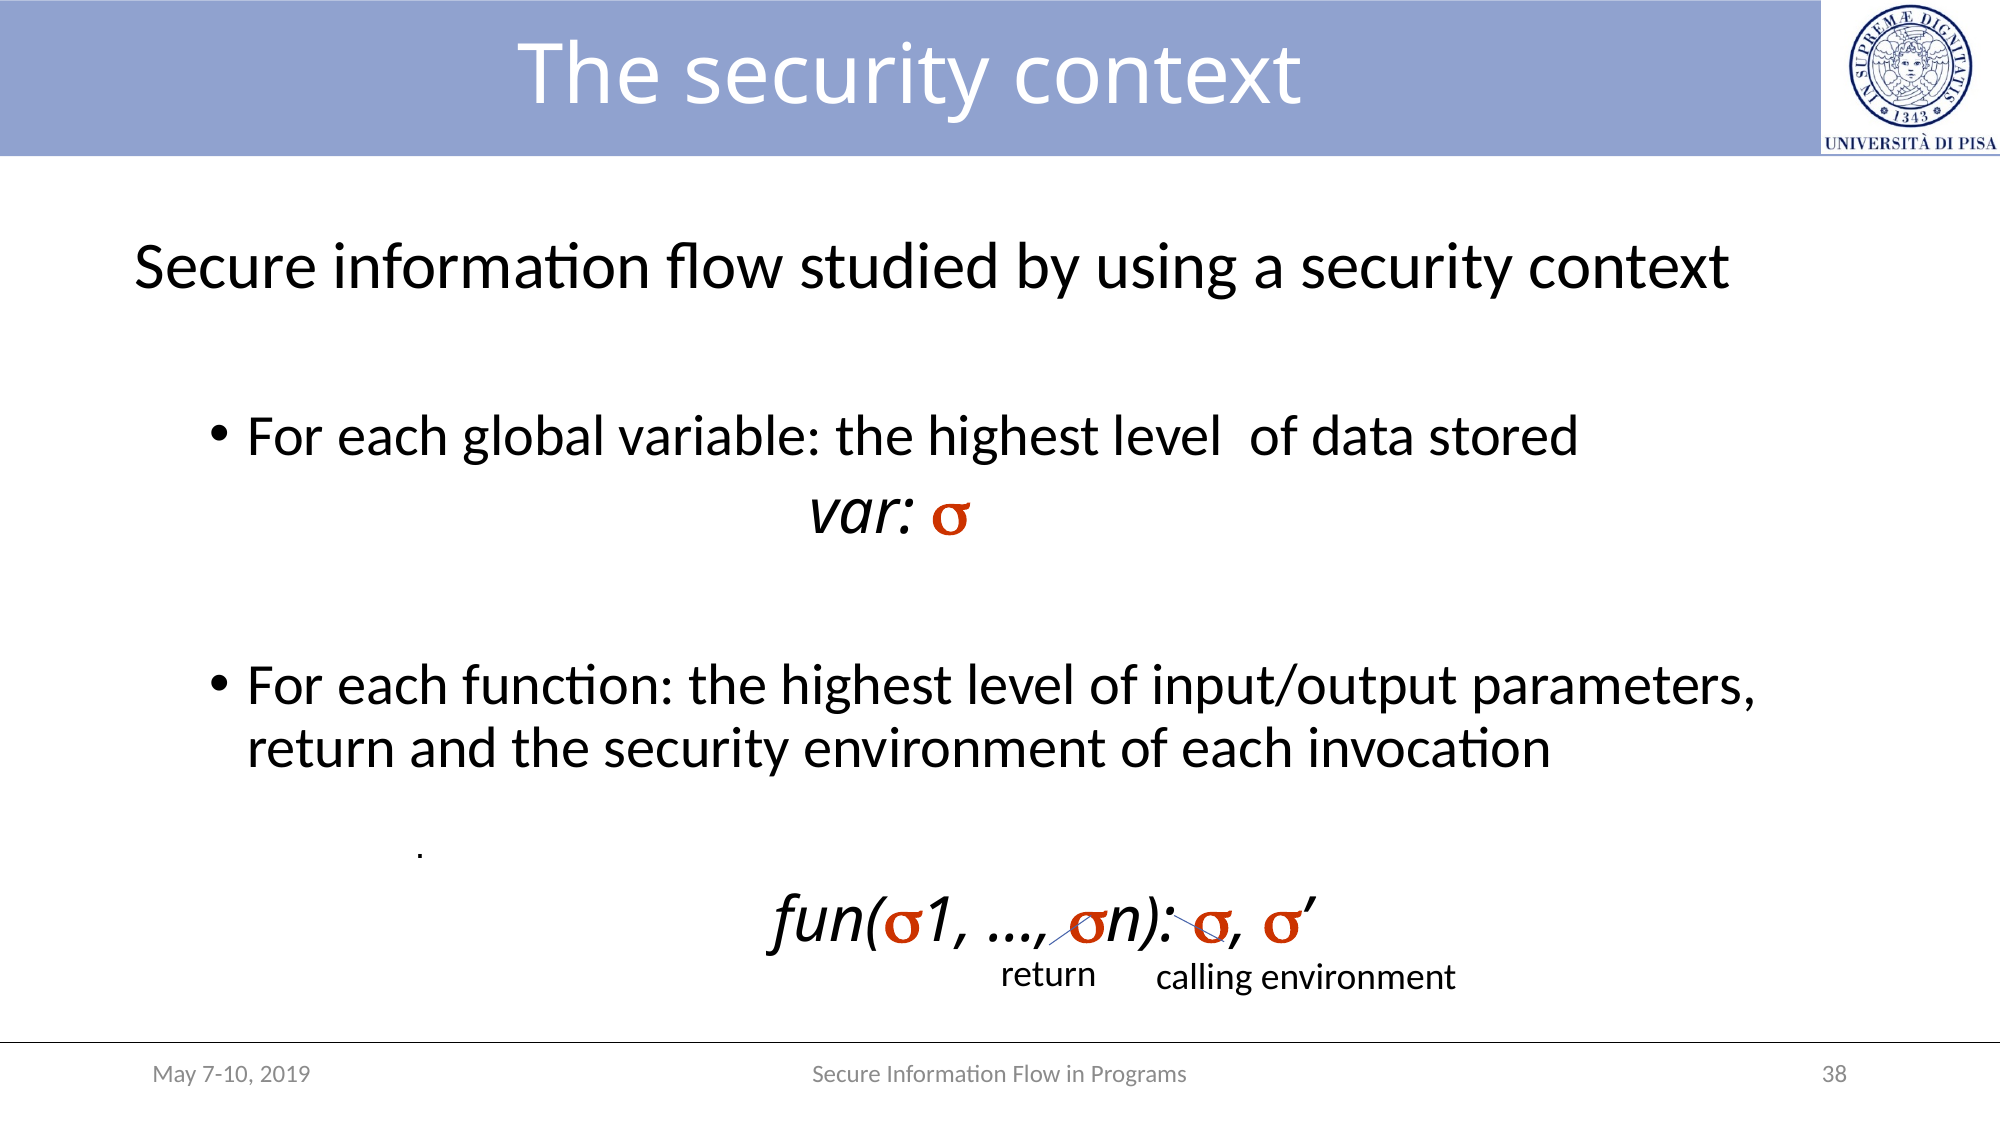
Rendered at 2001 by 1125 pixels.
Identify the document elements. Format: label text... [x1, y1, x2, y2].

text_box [1174, 915, 1225, 942]
text_box return [986, 941, 1112, 1002]
text_box calling environment [1141, 944, 1472, 1005]
title The security context [0, 0, 1822, 154]
picture [1822, 0, 2000, 154]
footer Secure Information Flow in Programs [662, 1043, 1338, 1103]
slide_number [137, 1043, 588, 1103]
slide_number 38 [1412, 1043, 1863, 1103]
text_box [1049, 915, 1092, 945]
list Secure information flow studied by using a security context For each global variable: the highest level of data stored var:  For each function: the highest level of input/output parameters, return and the security environment of each invocation fun(1, …, n): , ’ [119, 223, 1941, 1043]
